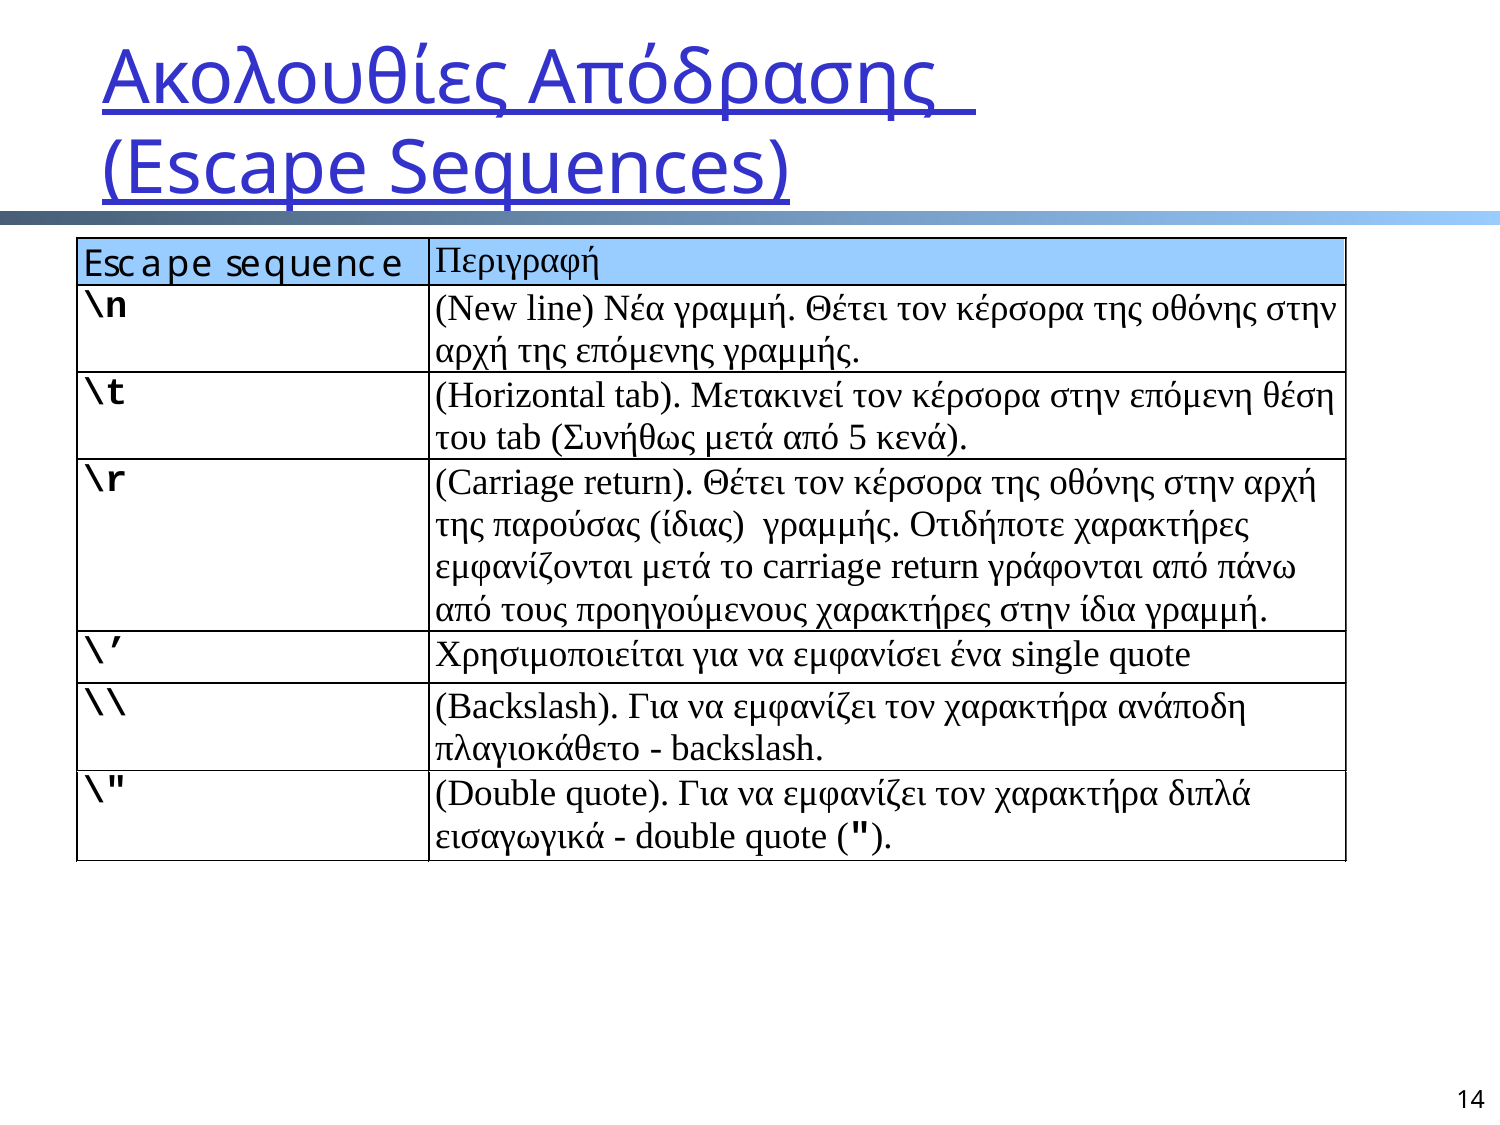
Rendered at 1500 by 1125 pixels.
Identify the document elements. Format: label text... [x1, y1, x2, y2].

text_box Ακολουθίες Απόδρασης (Escape Sequences) [87, 24, 1363, 213]
slide_number 14 [1150, 1049, 1500, 1125]
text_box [75, 236, 1347, 1087]
